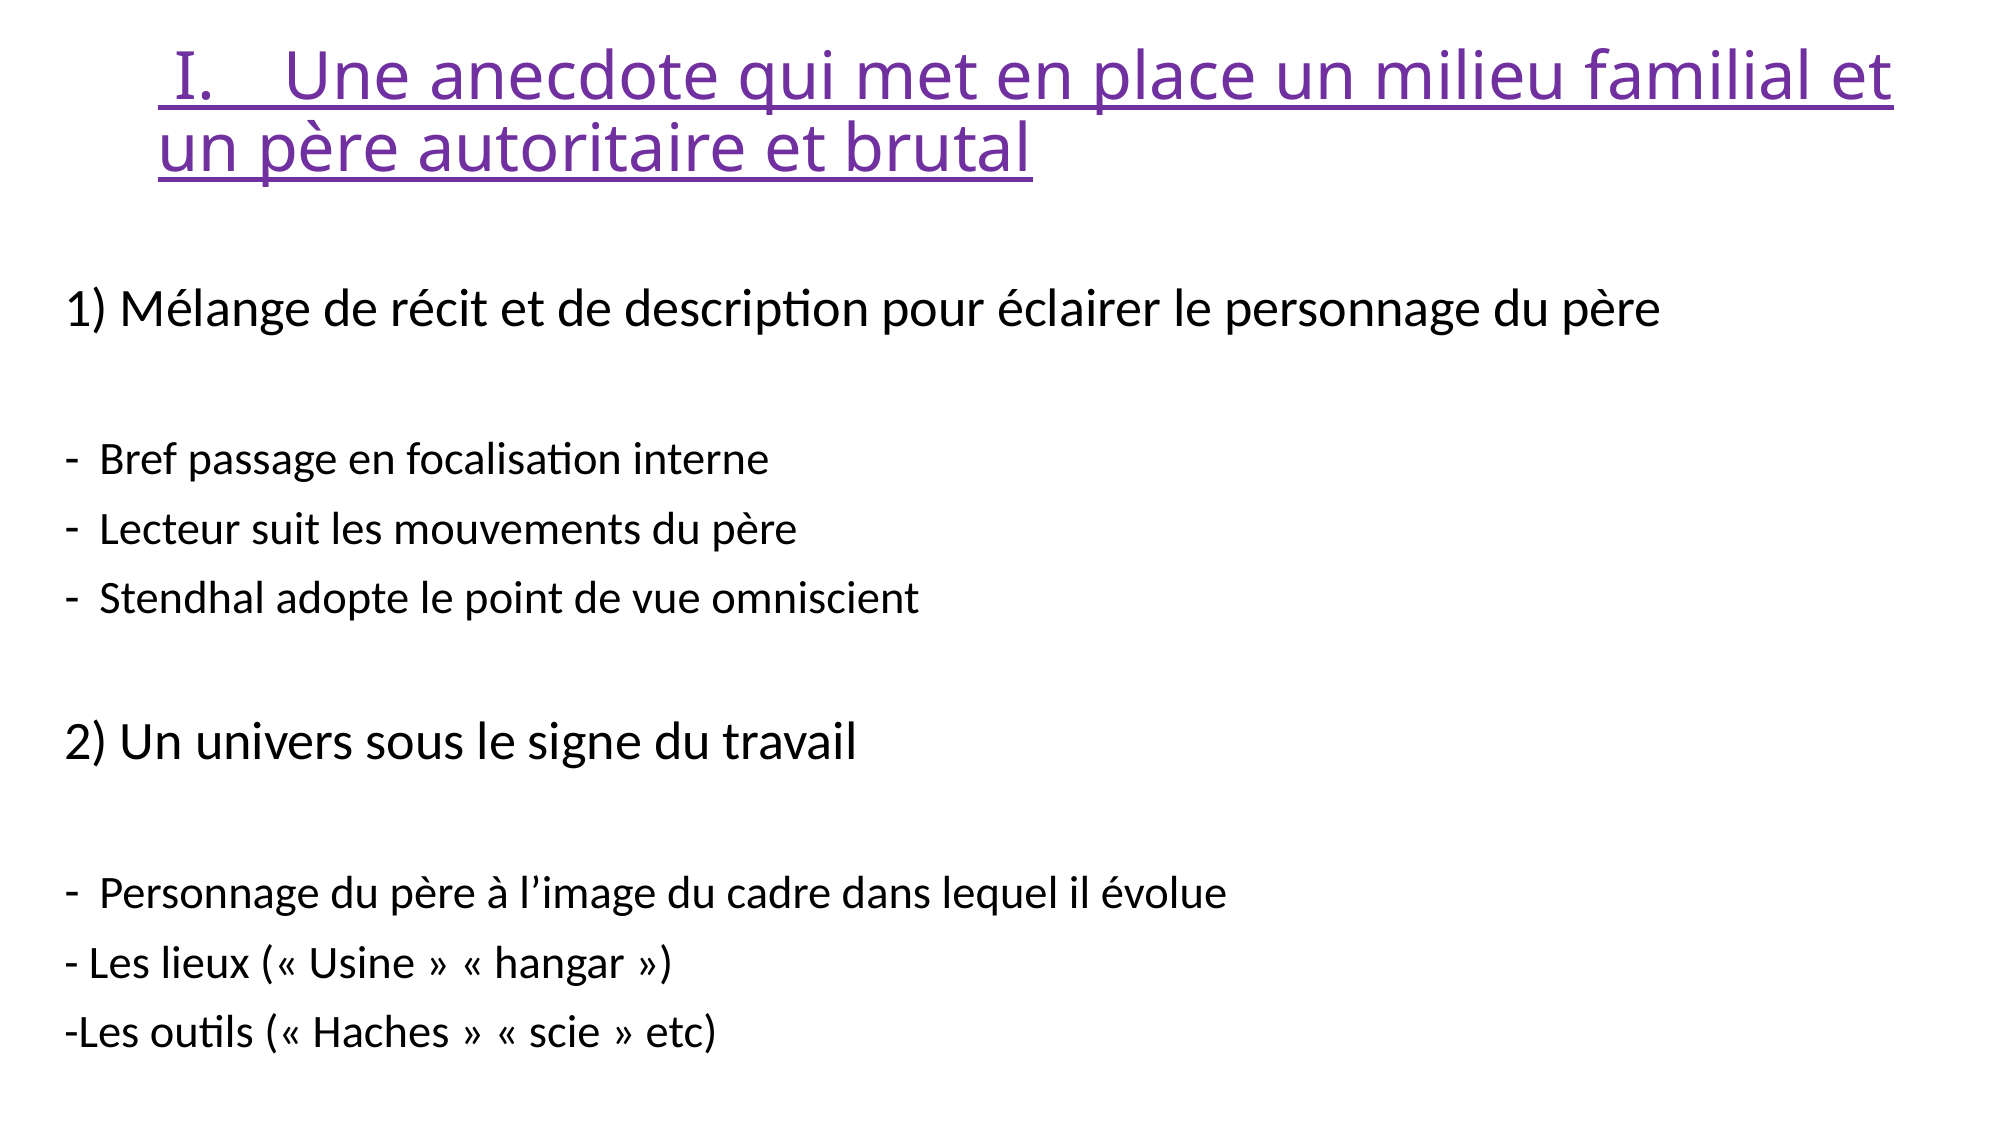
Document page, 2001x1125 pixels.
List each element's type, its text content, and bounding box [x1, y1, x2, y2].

title I. Une anecdote qui met en place un milieu familial et un père autoritaire et brutal [142, 21, 2000, 207]
list 1) Mélange de récit et de description pour éclairer le personnage du père Bref passage en focalisation interne Lecteur suit les mouvements du père Stendhal adopte le point de vue omniscient 2) Un univers sous le signe du travail Personnage du père à l’image du cadre dans lequel il évolue - Les lieux (« Usine » « hangar ») -Les outils (« Haches » « scie » etc) [49, 271, 1984, 1072]
